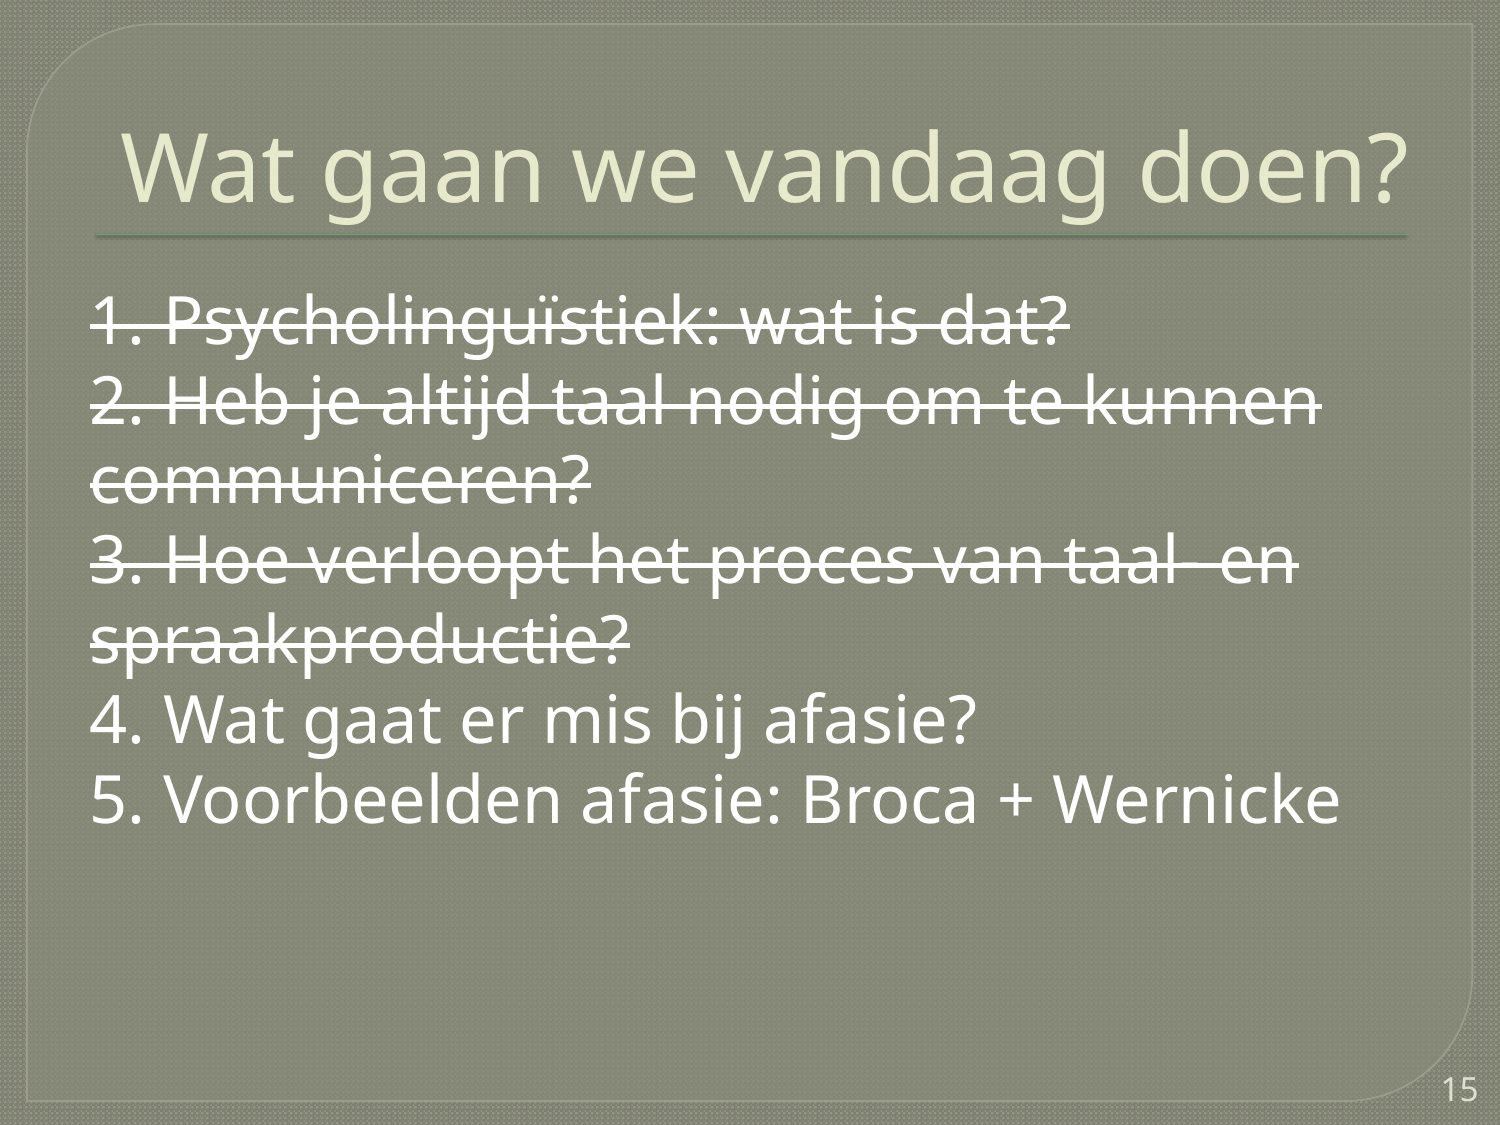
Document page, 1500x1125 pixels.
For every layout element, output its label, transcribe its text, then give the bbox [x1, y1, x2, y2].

title Wat gaan we vandaag doen? [75, 41, 1425, 230]
slide_number 15 [1417, 1068, 1494, 1114]
list 1. Psycholinguïstiek: wat is dat? 2. Heb je altijd taal nodig om te kunnen communiceren? 3. Hoe verloopt het proces van taal- en spraakproductie? 4. Wat gaat er mis bij afasie? 5. Voorbeelden afasie: Broca + Wernicke [75, 270, 1425, 1013]
